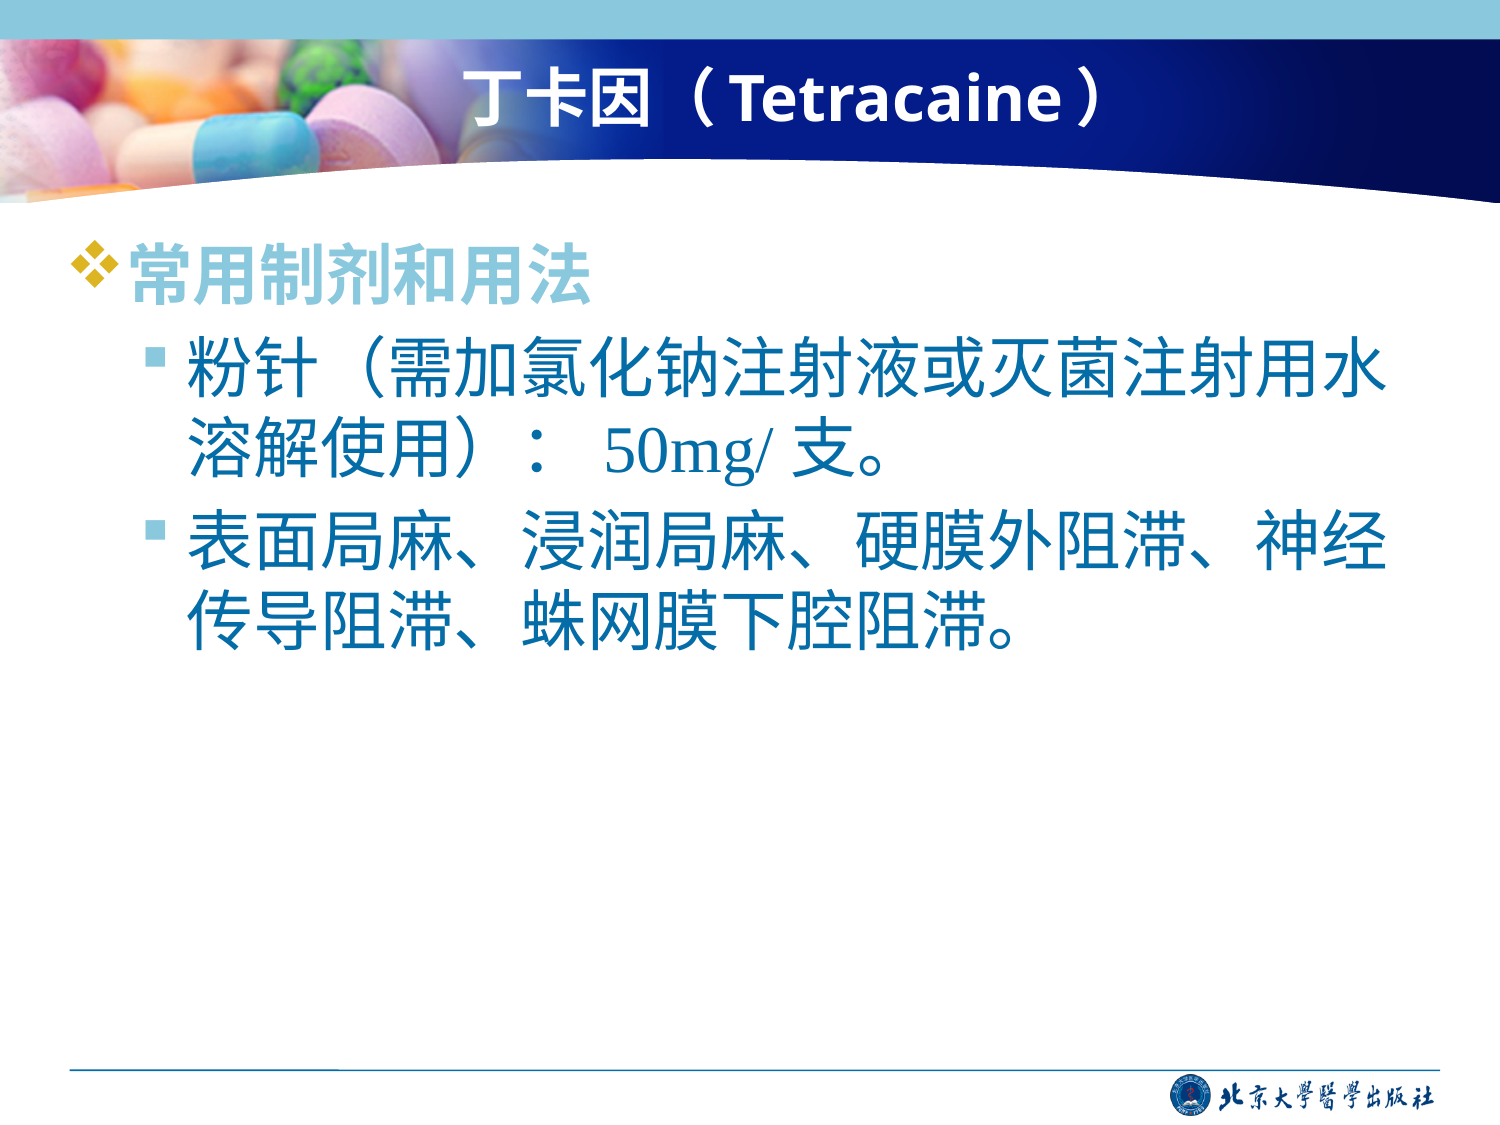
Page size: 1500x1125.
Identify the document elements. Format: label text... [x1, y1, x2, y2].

list 常用制剂和用法 粉针（需加氯化钠注射液或灭菌注射用水溶解使用）：50mg/支。 表面局麻、浸润局麻、硬膜外阻滞、神经传导阻滞、蛛网膜下腔阻滞。 [49, 224, 1463, 1026]
picture [0, 40, 1500, 203]
picture [1170, 1074, 1436, 1118]
title 丁卡因（Tetracaine） [137, 49, 1463, 143]
